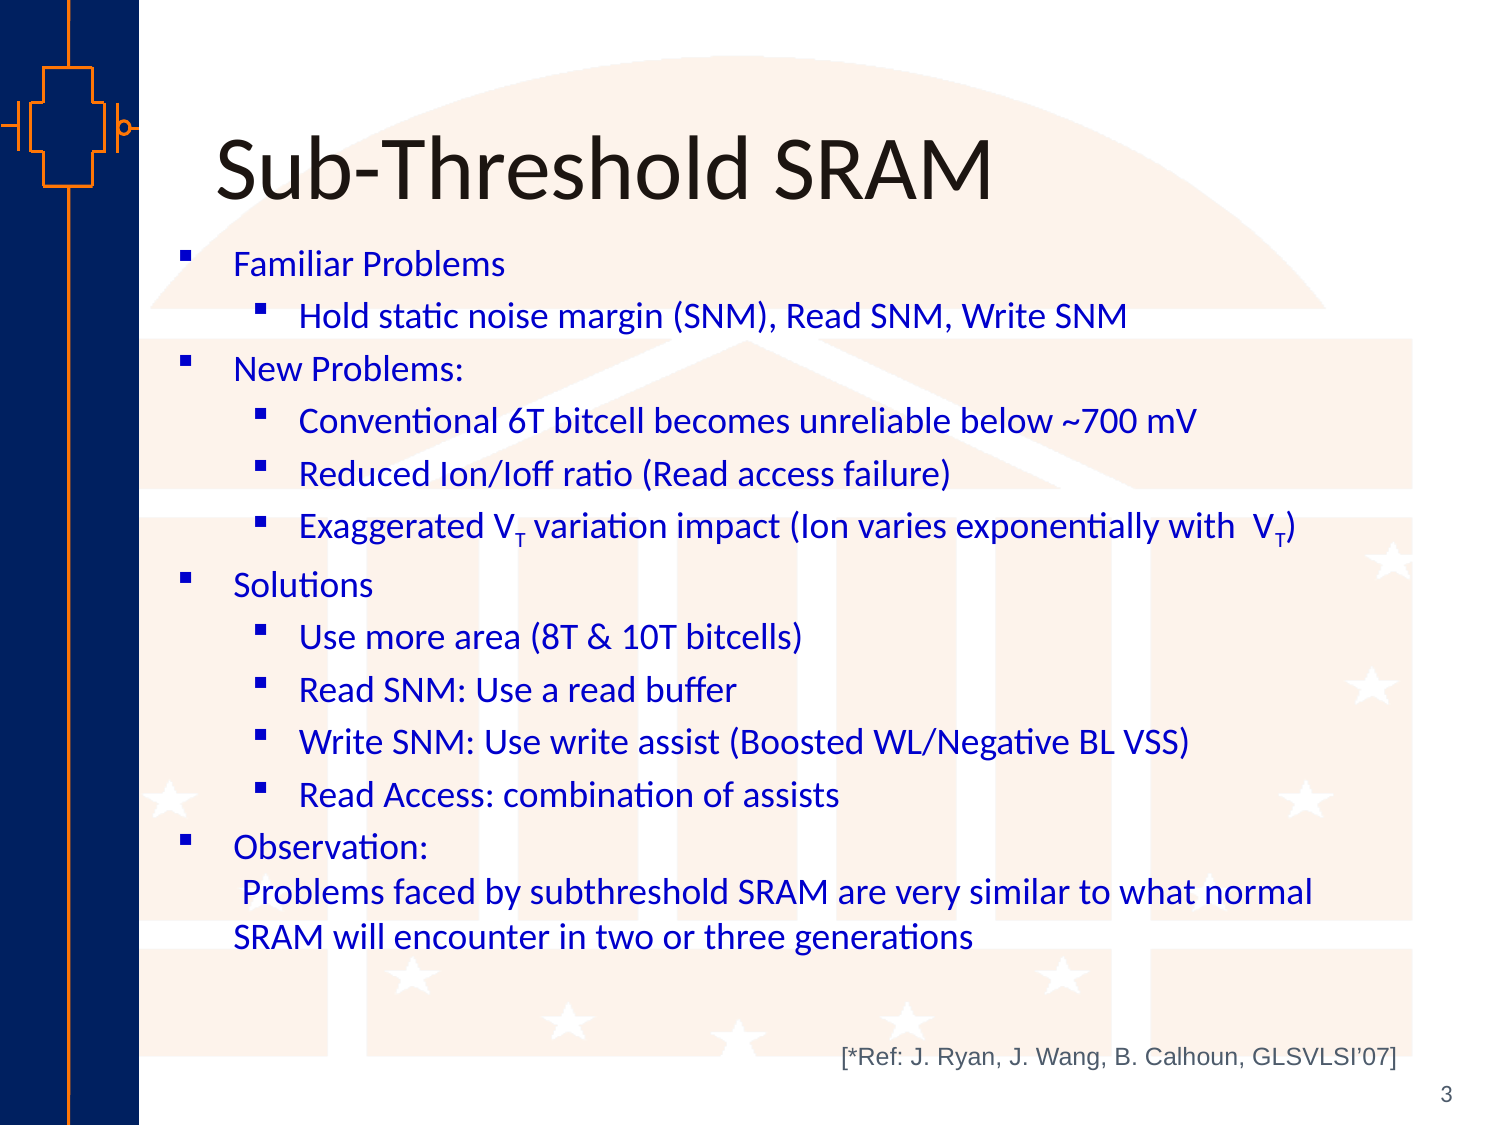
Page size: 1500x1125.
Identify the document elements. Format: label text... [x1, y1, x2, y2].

slide_number 3 [1425, 1062, 1488, 1123]
text_box [*Ref: J. Ryan, J. Wang, B. Calhoun, GLSVLSI’07] [826, 1033, 1500, 1101]
list Familiar Problems Hold static noise margin (SNM), Read SNM, Write SNM New Problems: Conventional 6T bitcell becomes unreliable below ~700 mV Reduced Ion/Ioff ratio (Read access failure) Exaggerated VT variation impact (Ion varies exponentially with VT) Solutions Use more area (8T & 10T bitcells) Read SNM: Use a read buffer Write SNM: Use write assist (Boosted WL/Negative BL VSS) Read Access: combination of assists Observation: Problems faced by subthreshold SRAM are very similar to what normal SRAM will encounter in two or three generations [162, 231, 1425, 1100]
title Sub-Threshold SRAM [200, 37, 1388, 225]
